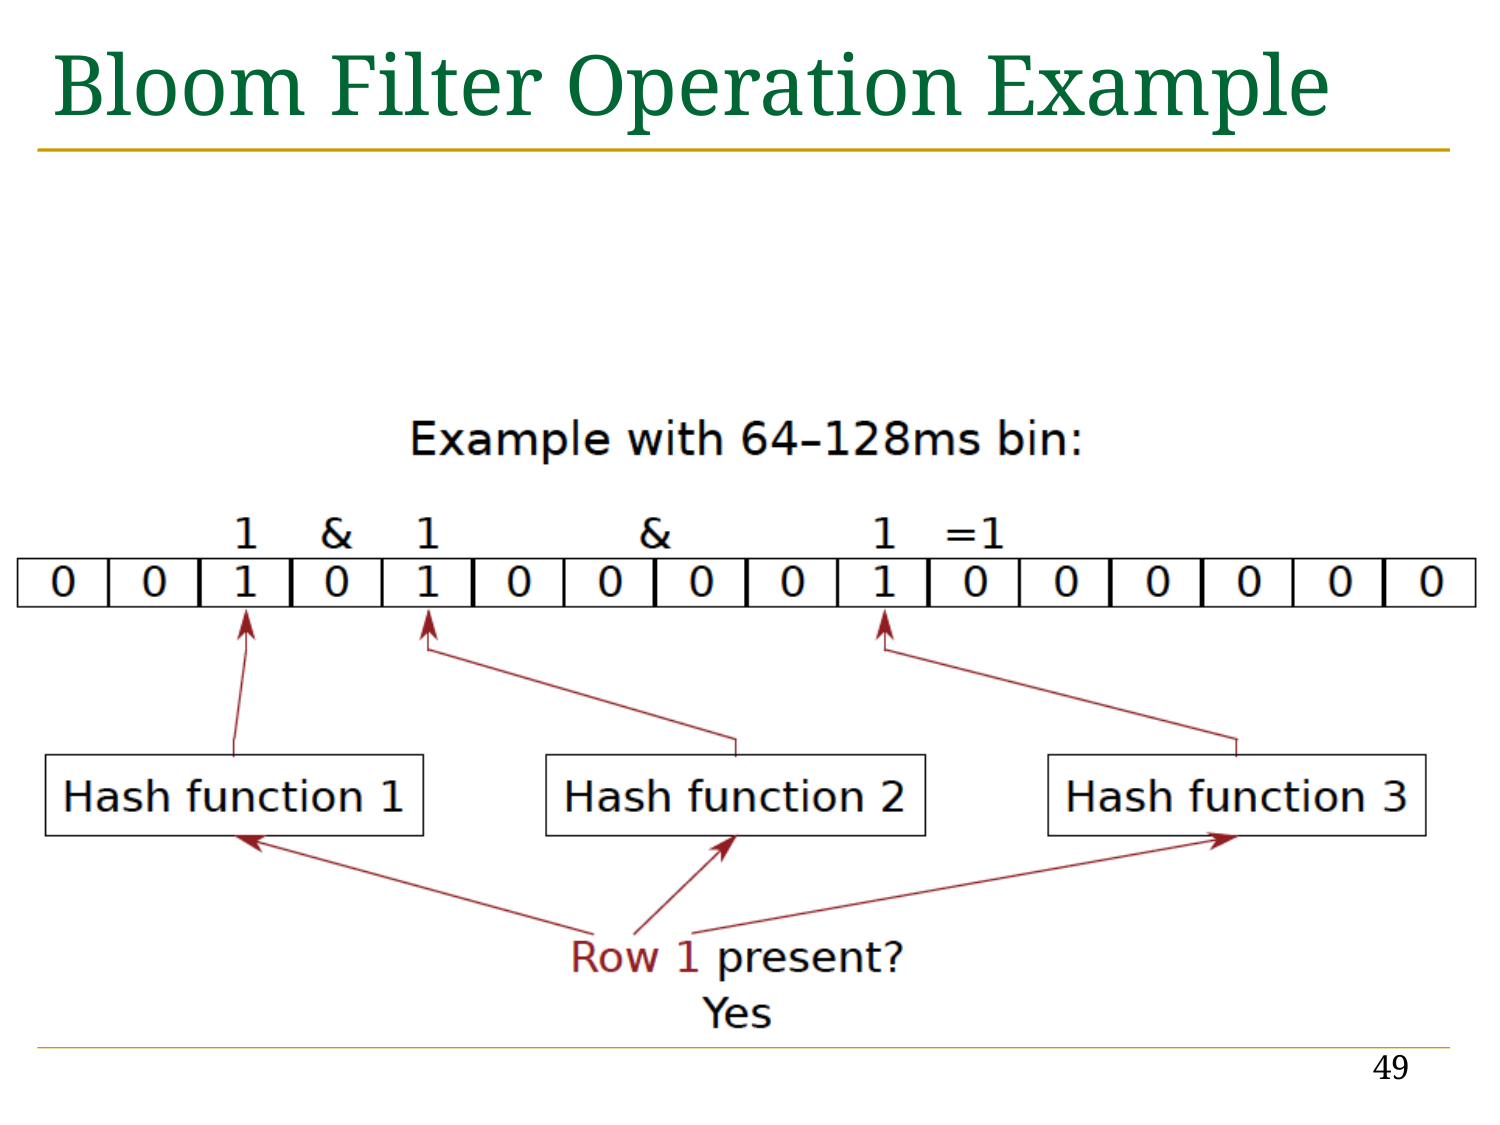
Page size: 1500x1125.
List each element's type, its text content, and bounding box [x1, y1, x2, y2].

slide_number 49 [1074, 1055, 1426, 1100]
title Bloom Filter Operation Example [37, 24, 1450, 200]
picture [0, 379, 1500, 1048]
